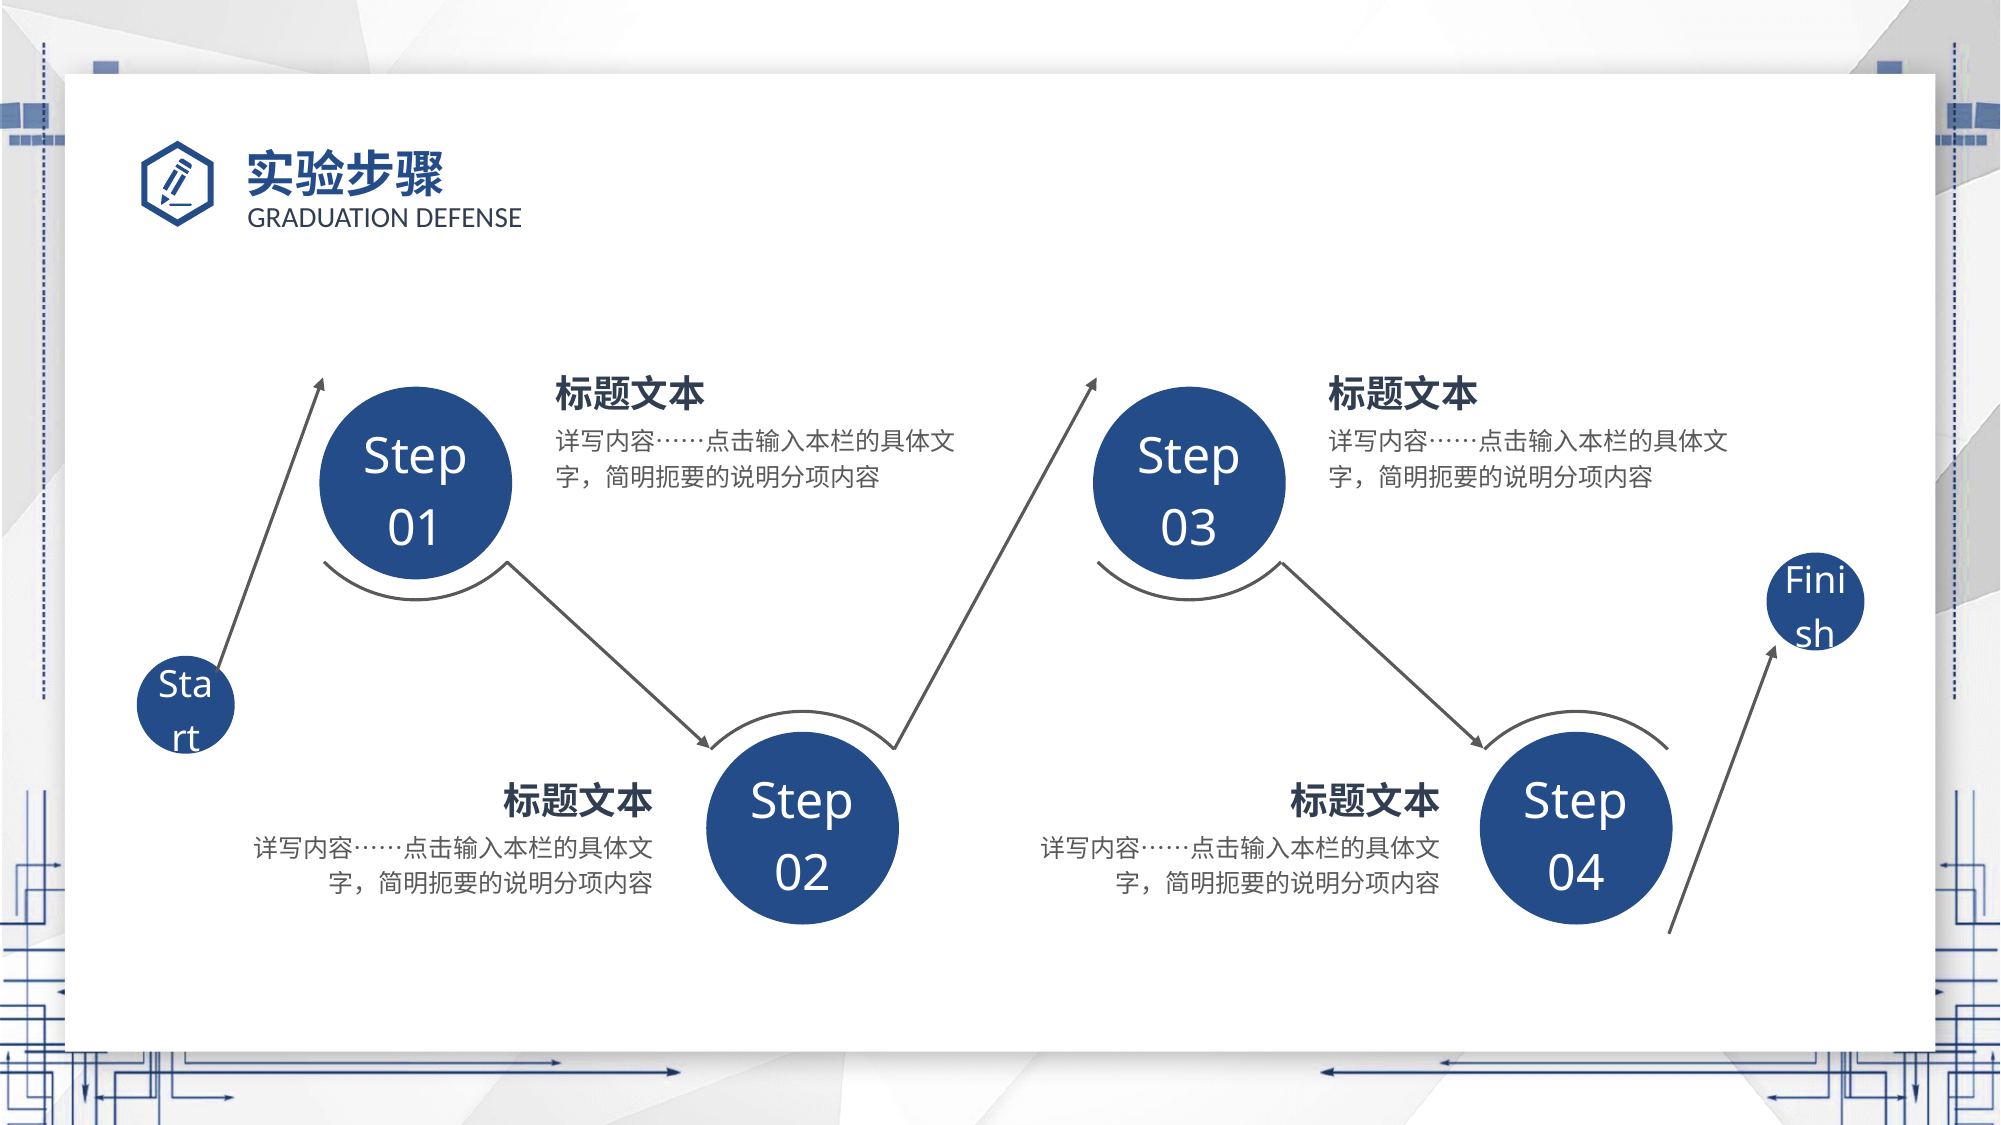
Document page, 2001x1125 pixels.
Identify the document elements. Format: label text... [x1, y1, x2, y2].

text_box [324, 545, 507, 601]
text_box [894, 561, 1098, 750]
text_box Step 01 [318, 385, 514, 581]
text_box Finish [1765, 551, 1866, 652]
text_box 详写内容……点击输入本栏的具体文字，简明扼要的说明分项内容 [1328, 419, 1733, 492]
text_box Step 03 [1092, 385, 1287, 581]
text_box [216, 561, 324, 673]
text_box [506, 561, 711, 750]
text_box 详写内容……点击输入本栏的具体文字，简明扼要的说明分项内容 [555, 419, 960, 492]
text_box 标题文本 [555, 360, 926, 415]
text_box 标题文本 [283, 767, 654, 822]
text_box 标题文本 [1071, 767, 1441, 822]
text_box Step 02 [705, 730, 900, 926]
picture [0, 0, 2001, 1125]
text_box [711, 710, 894, 766]
text_box 标题文本 [1328, 360, 1699, 415]
text_box [1485, 710, 1668, 766]
text_box Step 04 [1478, 730, 1674, 926]
text_box 详写内容……点击输入本栏的具体文字，简明扼要的说明分项内容 [1037, 826, 1441, 898]
title 实验步骤 [230, 123, 827, 199]
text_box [1667, 645, 1776, 750]
text_box 详写内容……点击输入本栏的具体文字，简明扼要的说明分项内容 [250, 826, 654, 898]
text_box Start [135, 654, 236, 755]
text_box [1098, 545, 1281, 601]
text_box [1281, 561, 1485, 750]
